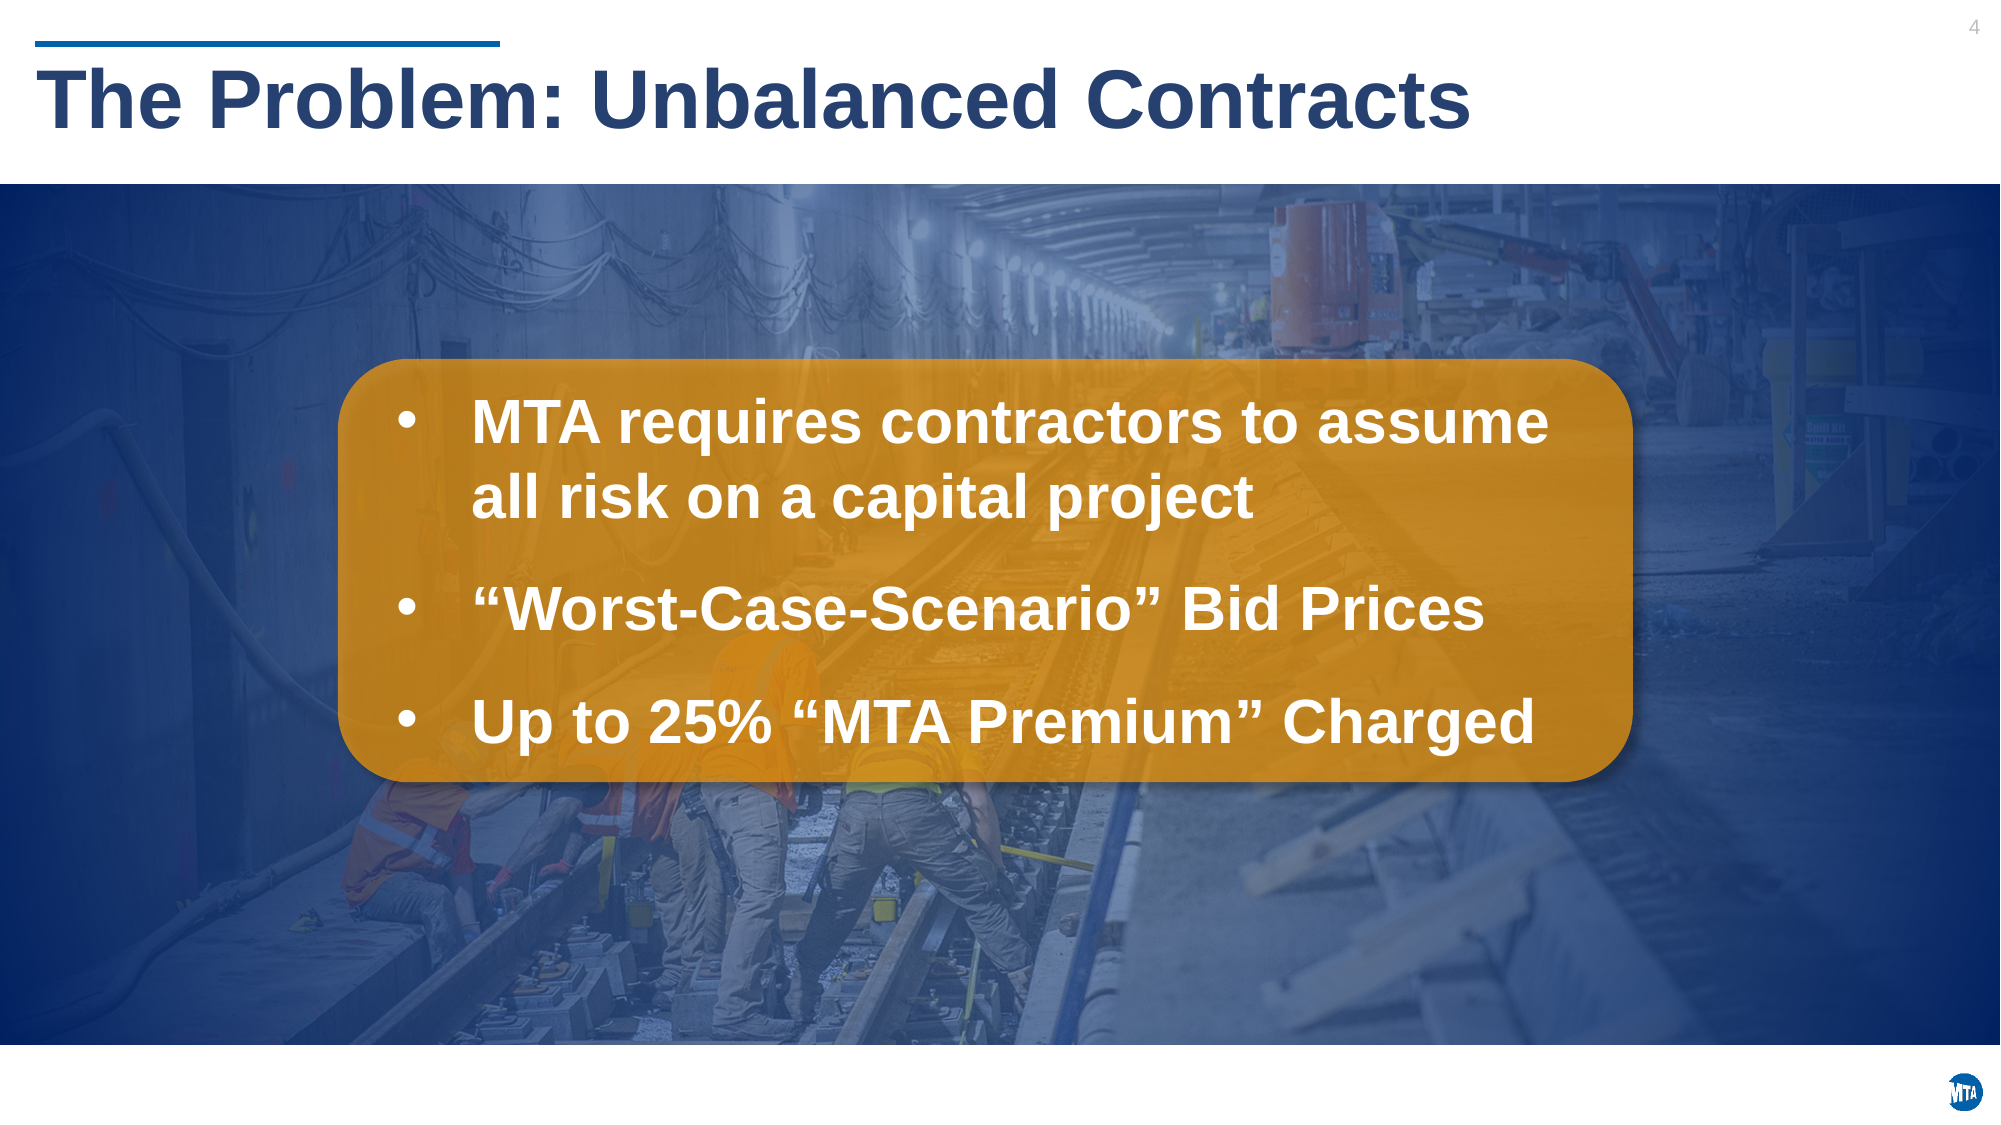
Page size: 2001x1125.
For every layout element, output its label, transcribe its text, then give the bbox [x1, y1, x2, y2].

title The Problem: Unbalanced Contracts [36, 49, 1922, 184]
picture [1943, 1069, 1988, 1115]
picture [0, 184, 2000, 1045]
